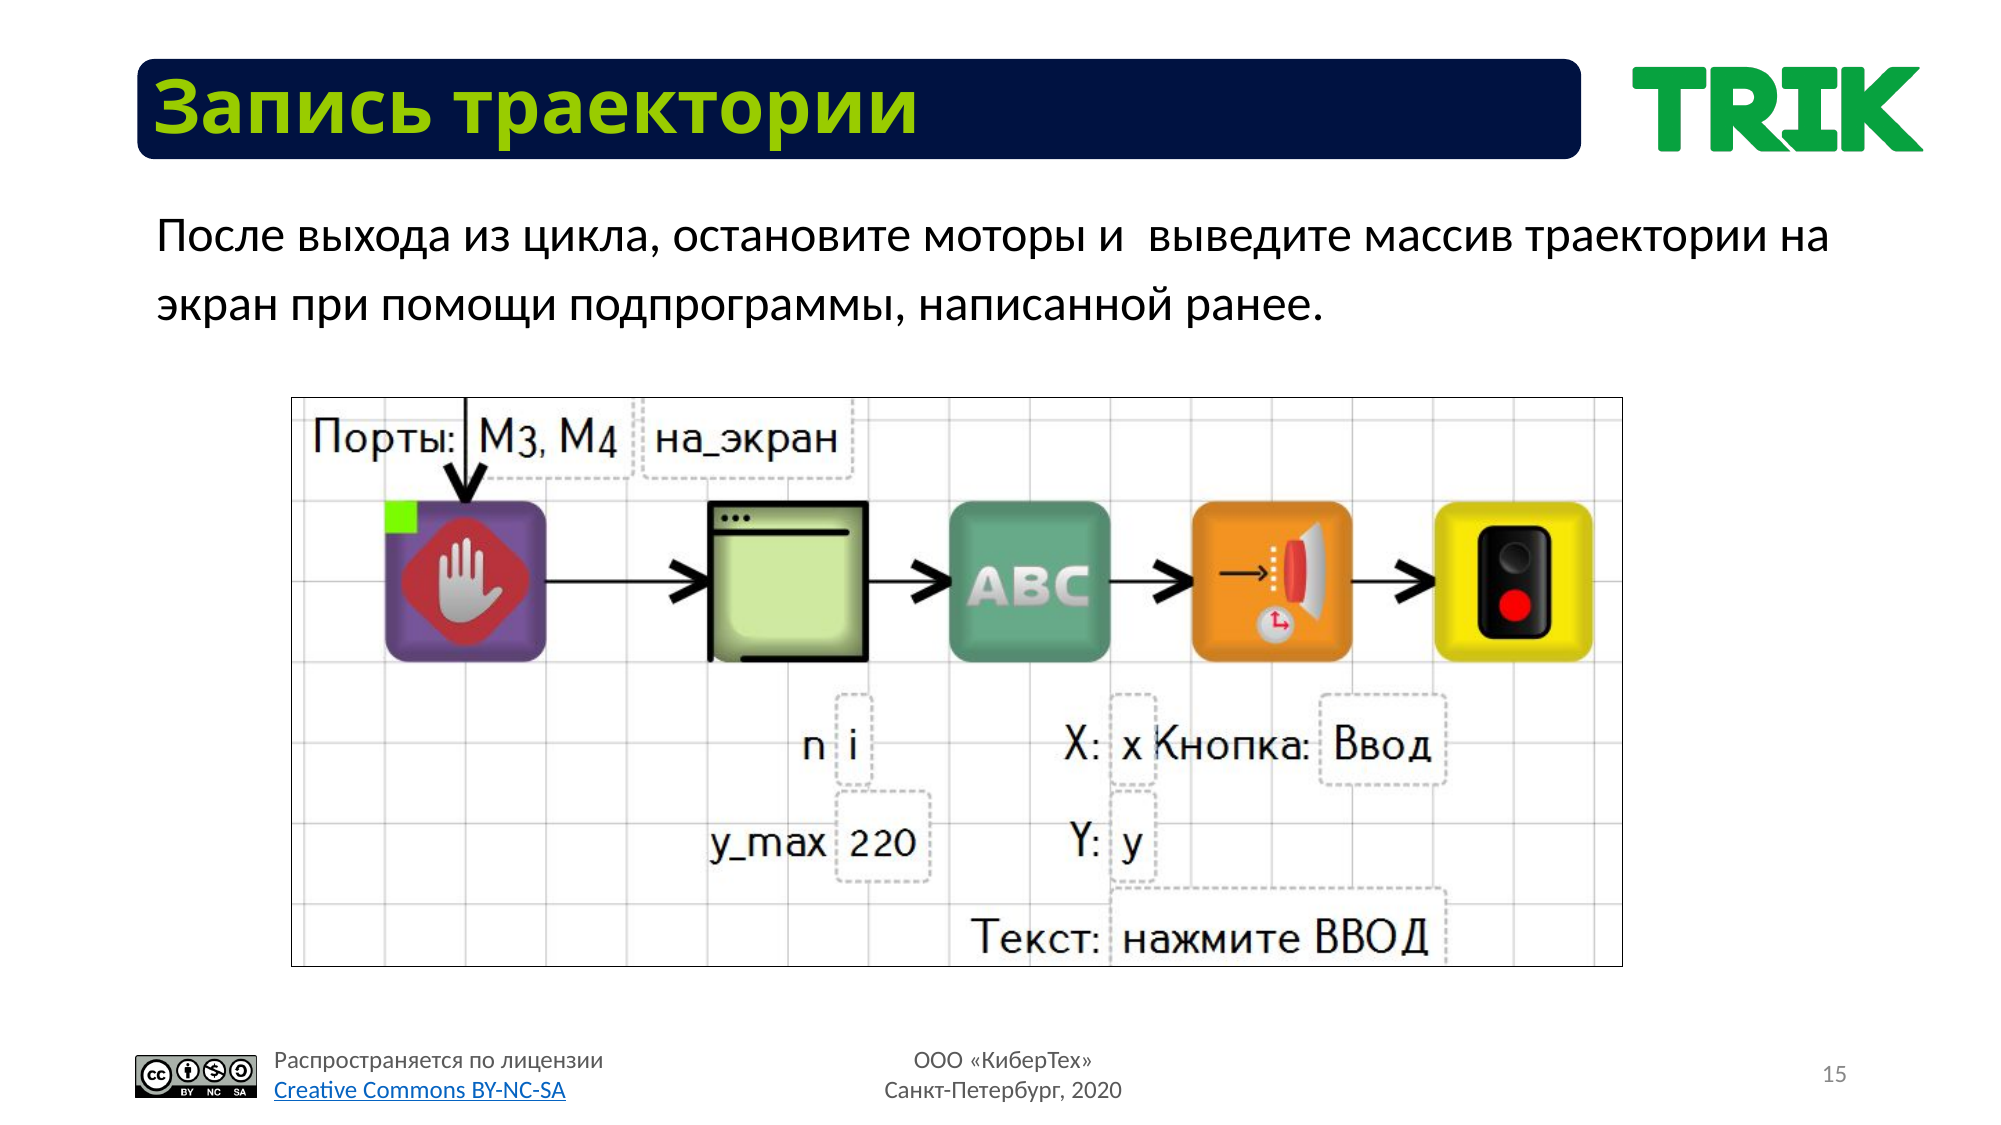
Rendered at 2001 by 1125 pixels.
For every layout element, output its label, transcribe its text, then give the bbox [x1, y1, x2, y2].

text_box Запись траектории [137, 61, 1582, 162]
text_box 15 [1412, 1042, 1863, 1103]
picture [1631, 64, 1924, 154]
picture [290, 396, 1623, 967]
text_box После выхода из цикла, остановите моторы и выведите массив траектории на экран при помощи подпрограммы, написанной ранее. [141, 177, 1867, 395]
picture [135, 1055, 257, 1098]
